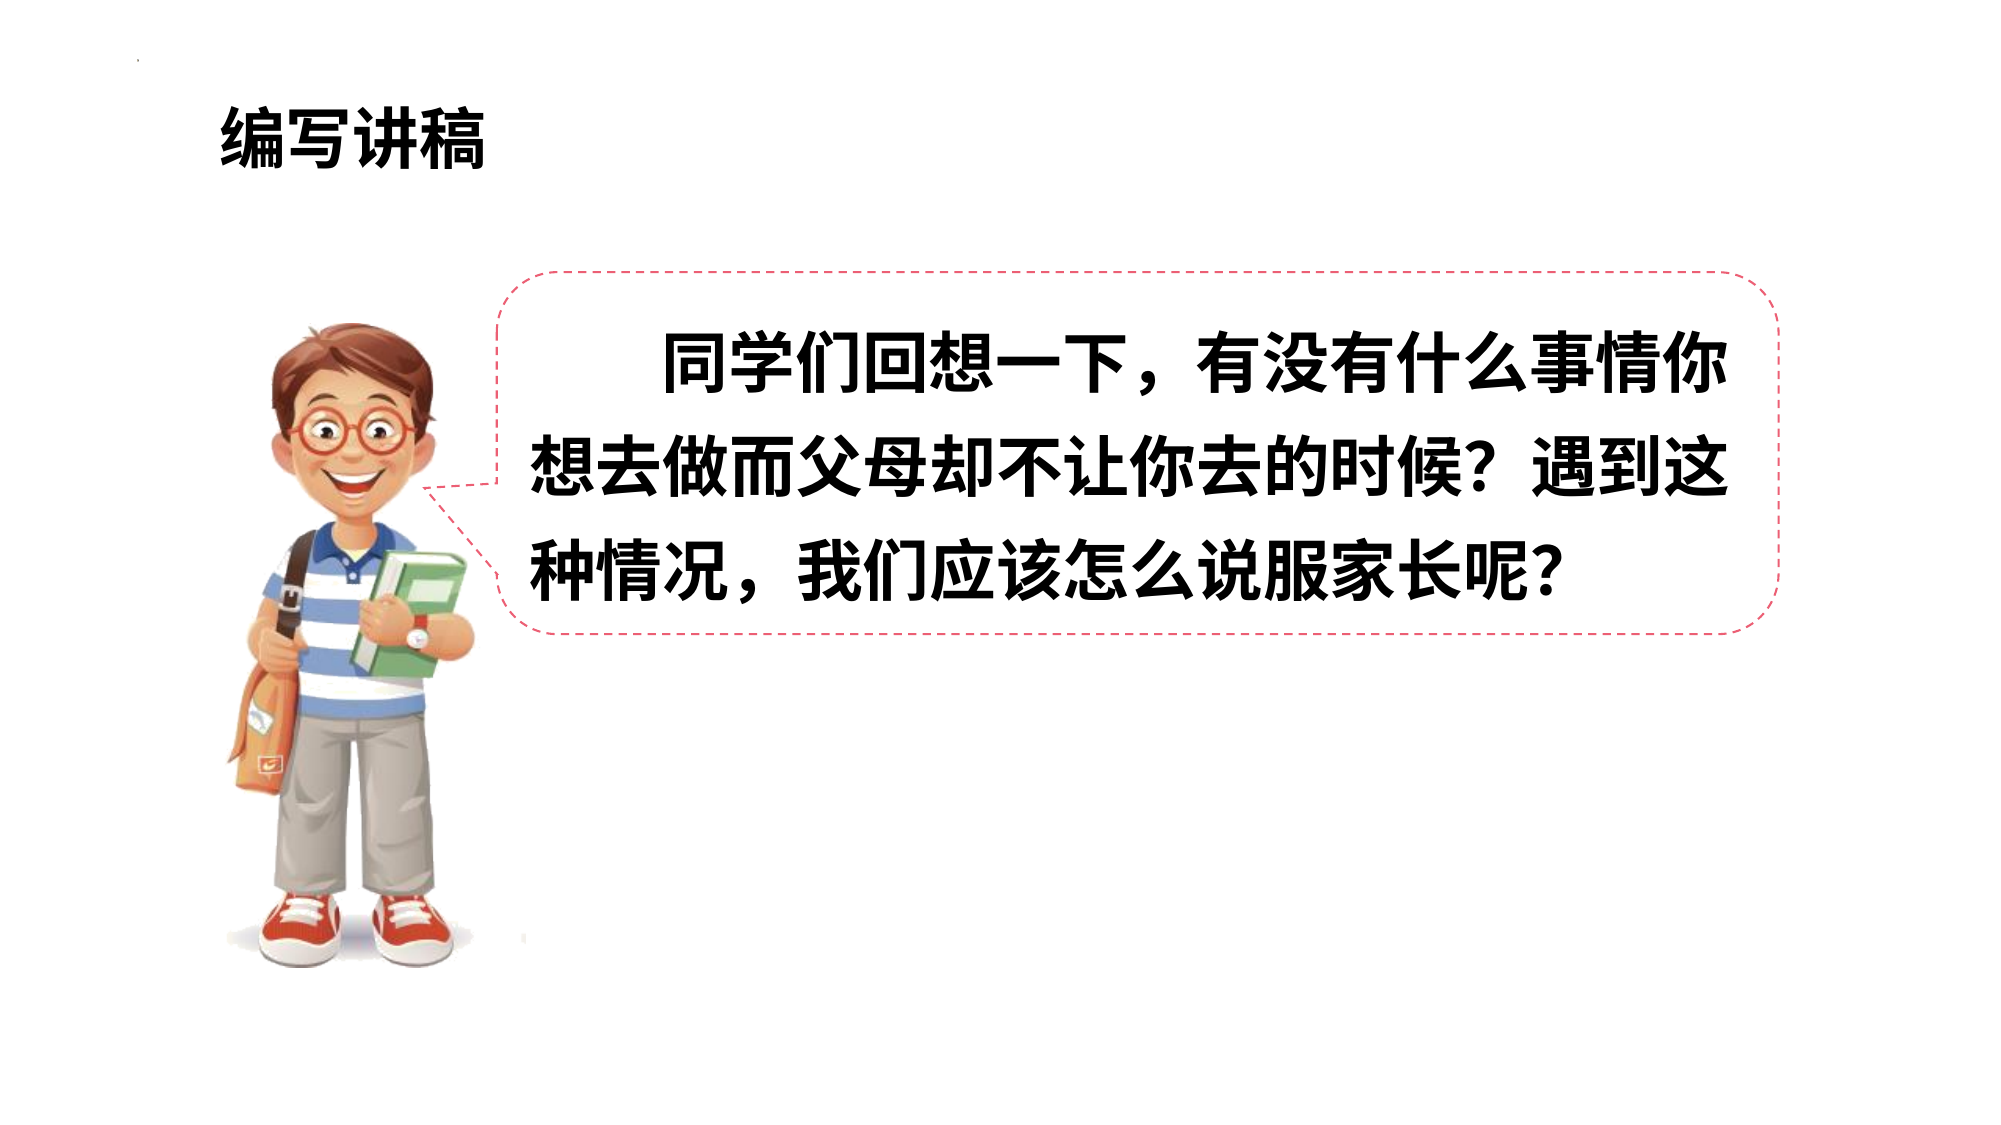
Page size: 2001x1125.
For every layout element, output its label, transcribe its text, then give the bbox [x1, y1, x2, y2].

picture [208, 323, 526, 969]
text_box 编写讲稿 [204, 89, 502, 185]
text_box 同学们回想一下，有没有什么事情你想去做而父母却不让你去的时候？遇到这种情况，我们应该怎么说服家长呢？ [497, 271, 1780, 636]
